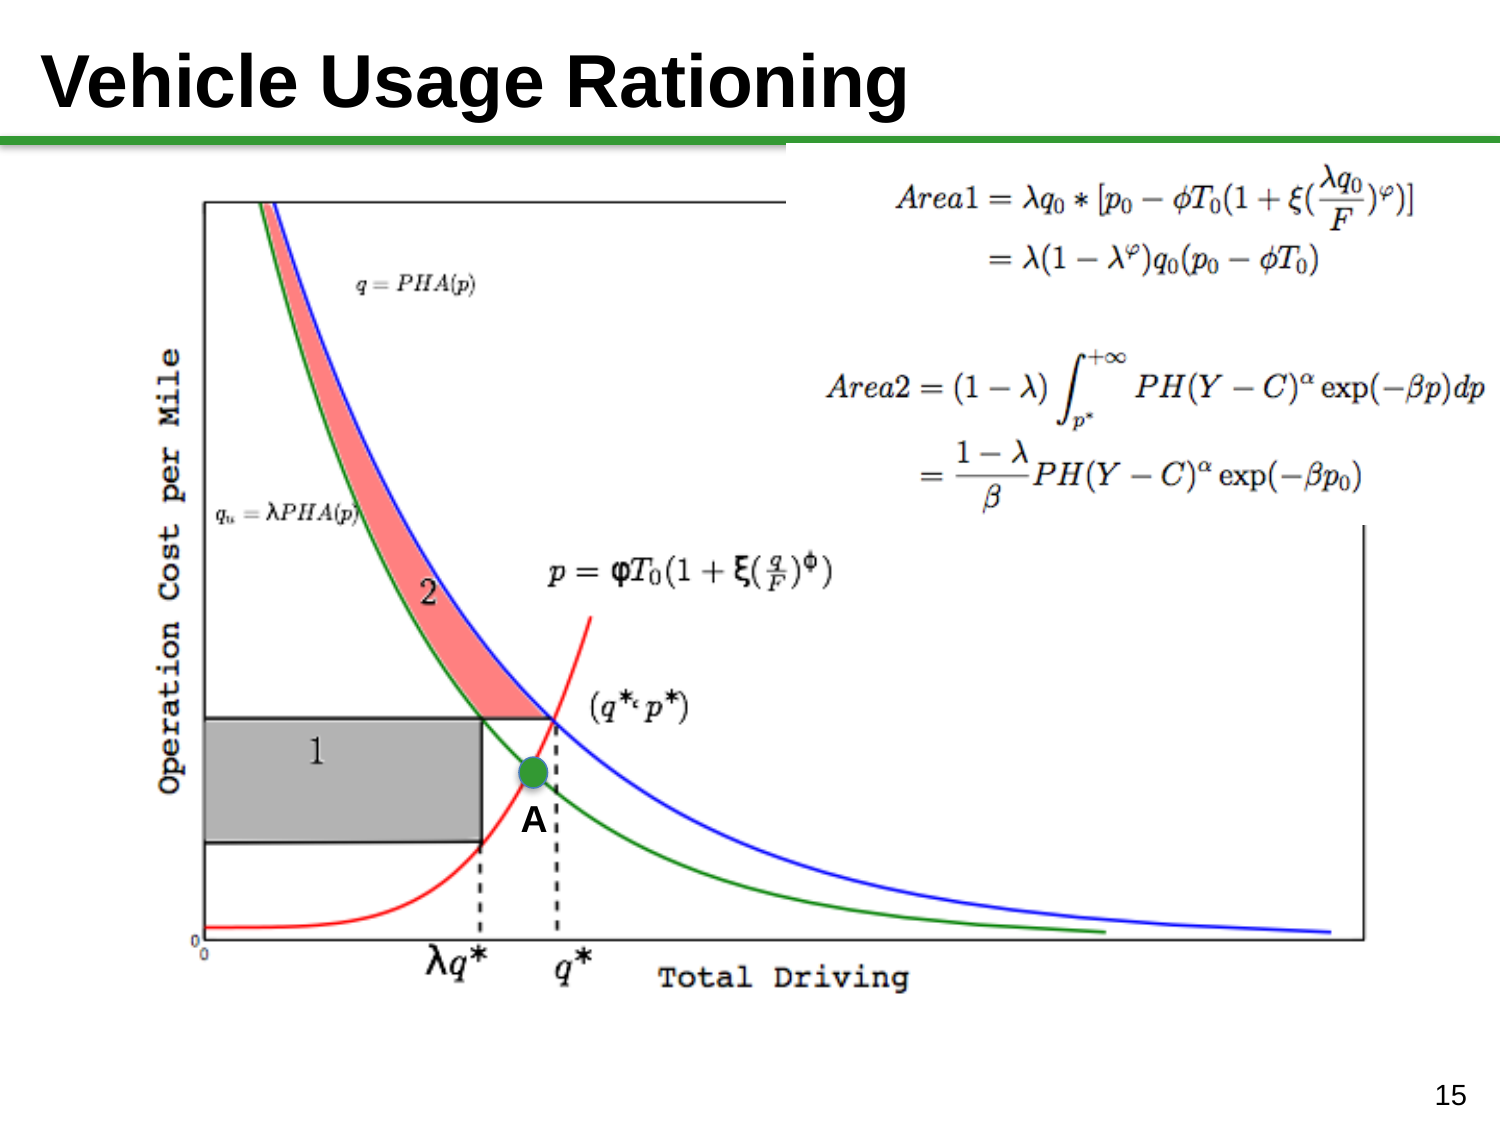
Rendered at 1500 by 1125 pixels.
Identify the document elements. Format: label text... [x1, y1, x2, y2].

slide_number 15 [1390, 1063, 1482, 1124]
picture [143, 143, 1500, 999]
title Vehicle Usage Rationing [25, 18, 1483, 134]
text_box [0, 136, 1500, 145]
